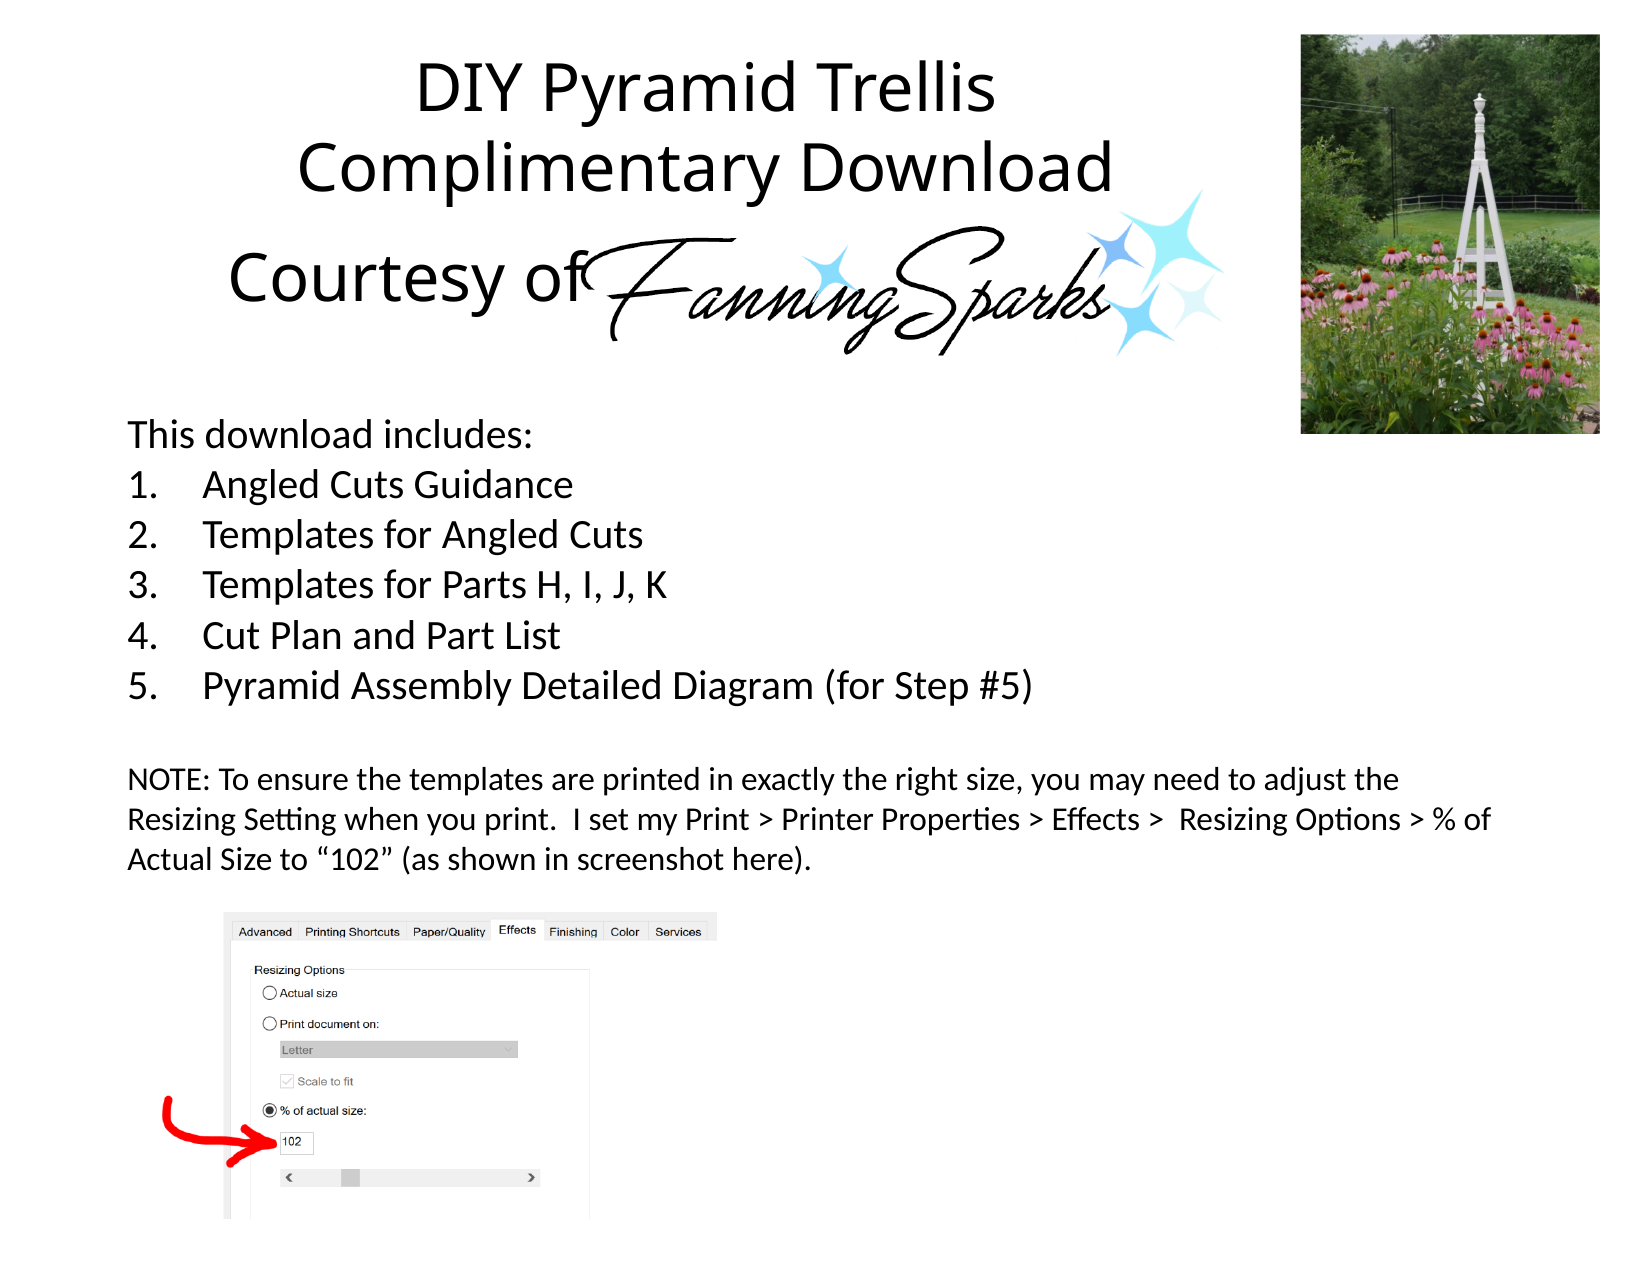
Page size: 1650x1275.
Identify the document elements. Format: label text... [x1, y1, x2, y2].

picture [162, 912, 717, 1219]
text_box DIY Pyramid Trellis Complimentary Download Courtesy of [212, 37, 1200, 323]
text_box This download includes: Angled Cuts Guidance Templates for Angled Cuts Templates for Parts H, I, J, K Cut Plan and Part List Pyramid Assembly Detailed Diagram (for Step #5) NOTE: To ensure the templates are printed in exactly the right size, you may need to adjust the Resizing Setting when you print. I set my Print > Printer Properties > Effects > Resizing Options > % of Actual Size to “102” (as shown in screenshot here). [112, 399, 1525, 935]
picture [1249, 35, 1650, 434]
picture [574, 189, 1238, 360]
